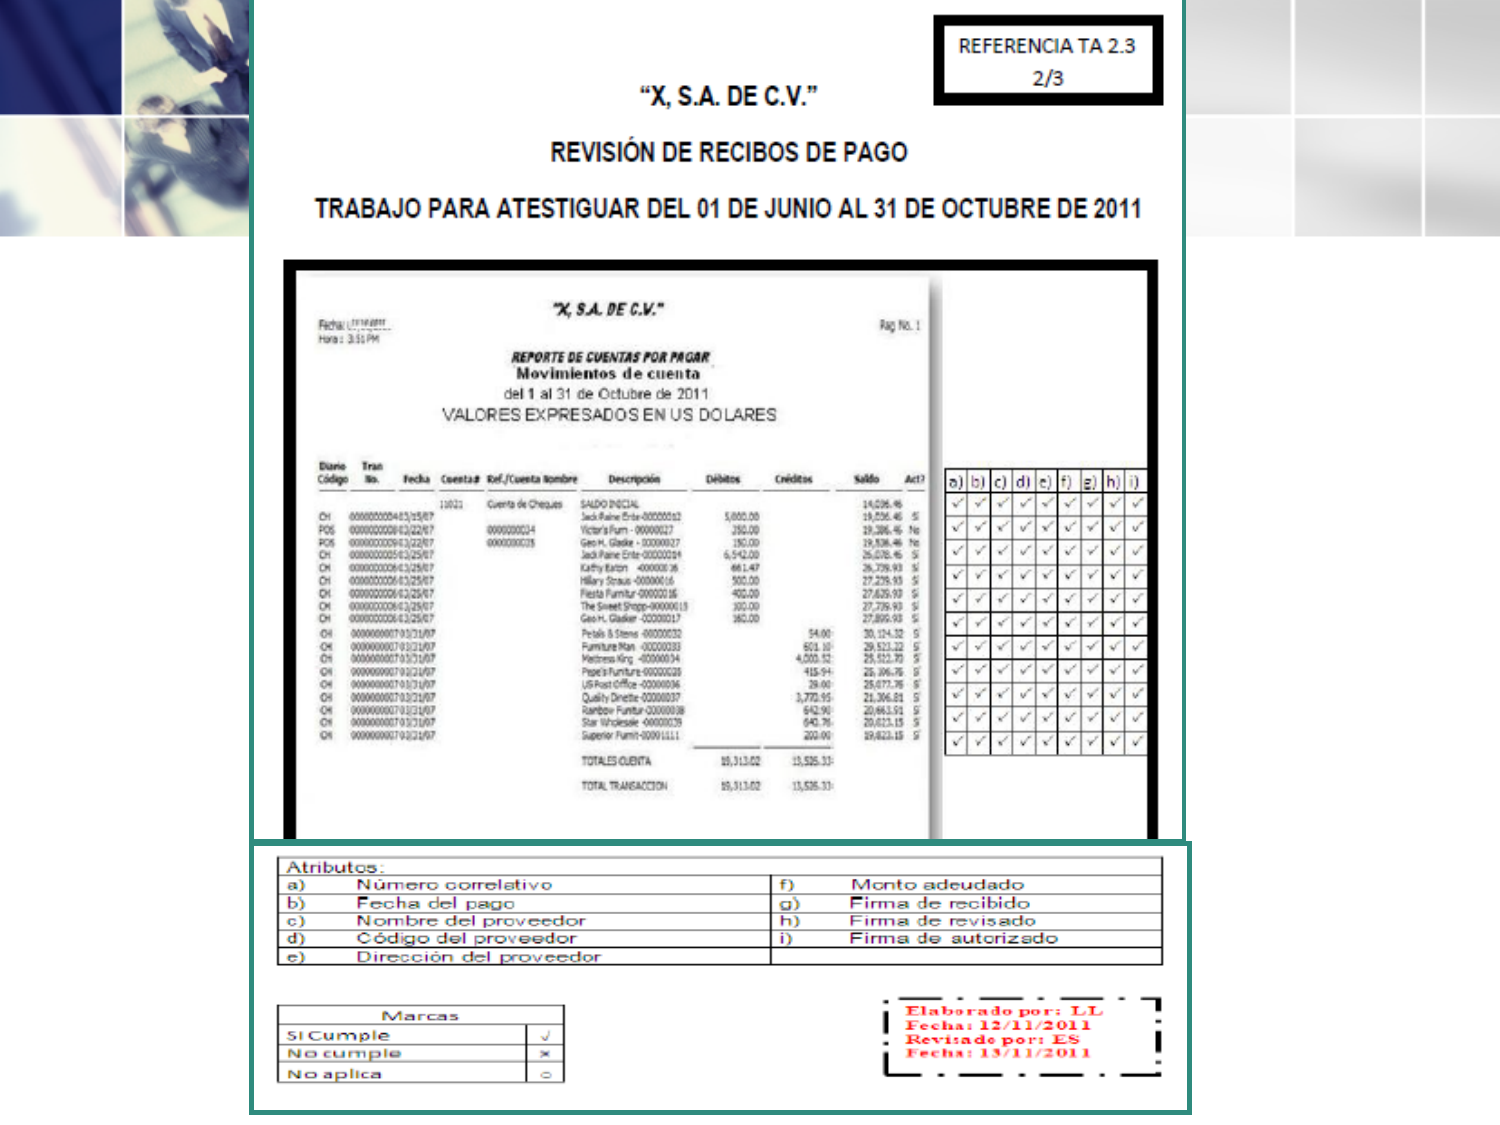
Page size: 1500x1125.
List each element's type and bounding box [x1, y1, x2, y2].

picture [253, 0, 1182, 840]
picture [1186, 0, 1500, 238]
picture [253, 845, 1188, 1111]
picture [0, 0, 249, 238]
